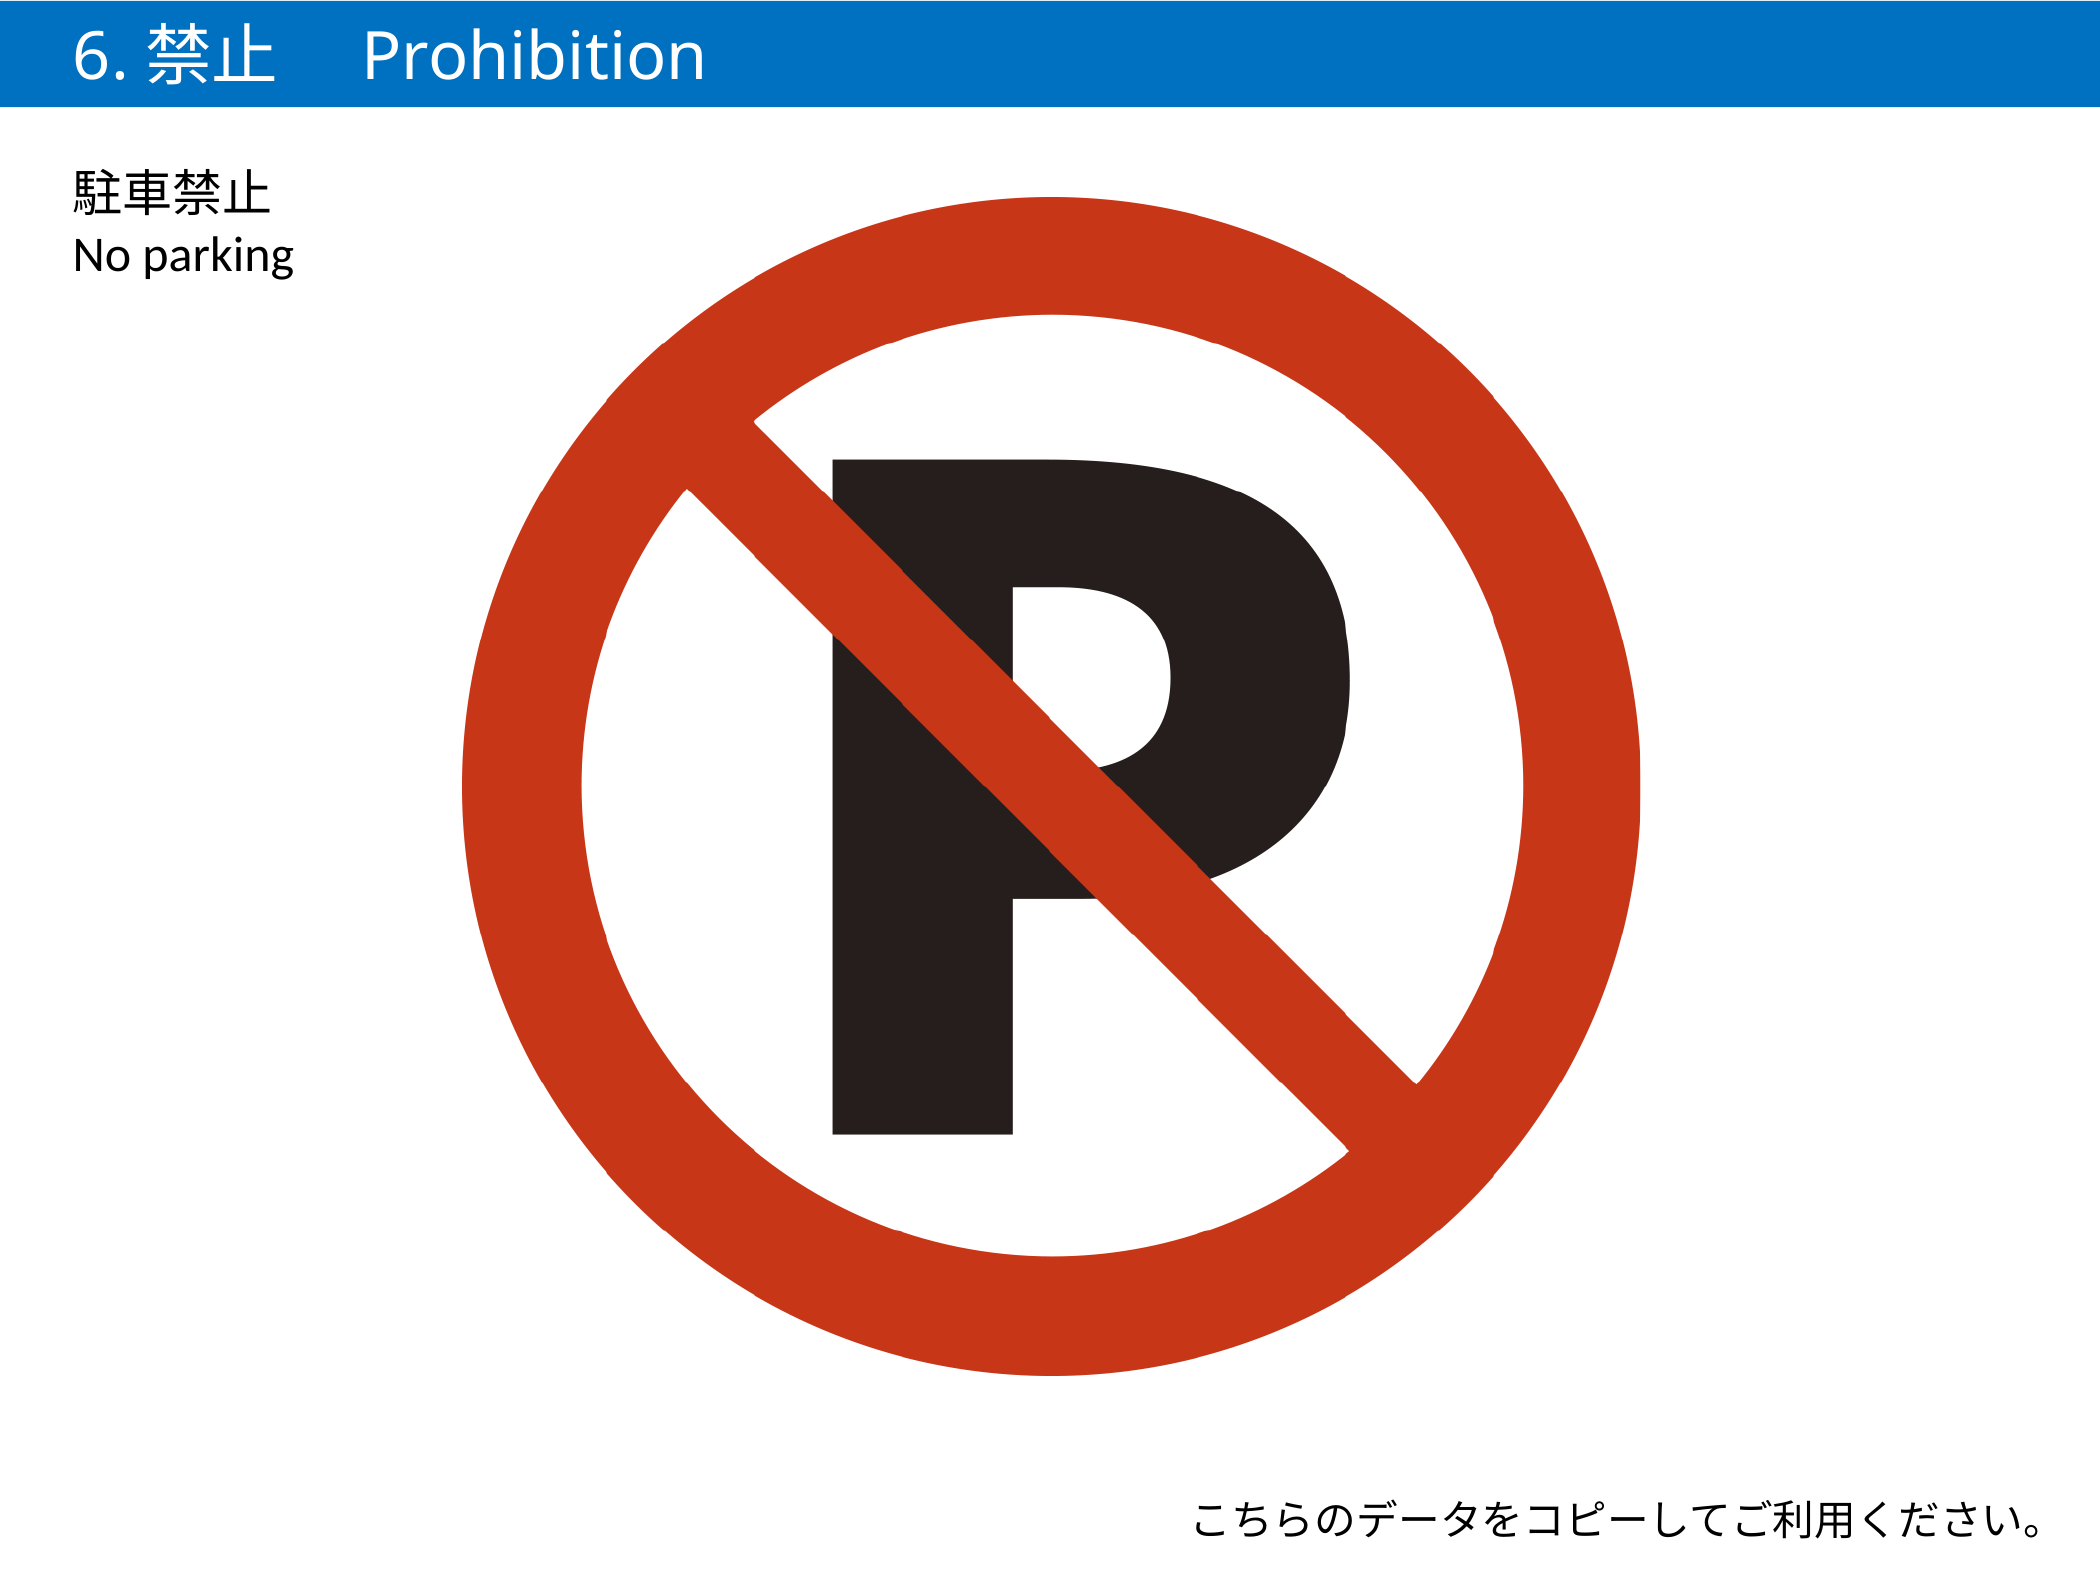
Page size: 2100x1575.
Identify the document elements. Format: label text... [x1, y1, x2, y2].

picture [459, 196, 1641, 1378]
text_box [0, 0, 2100, 108]
text_box こちらのデータをコピーしてご利用ください。 [1174, 1486, 2081, 1552]
text_box 6.禁止 Prohibition [58, 5, 724, 101]
text_box 駐車禁止 No parking [57, 153, 310, 289]
